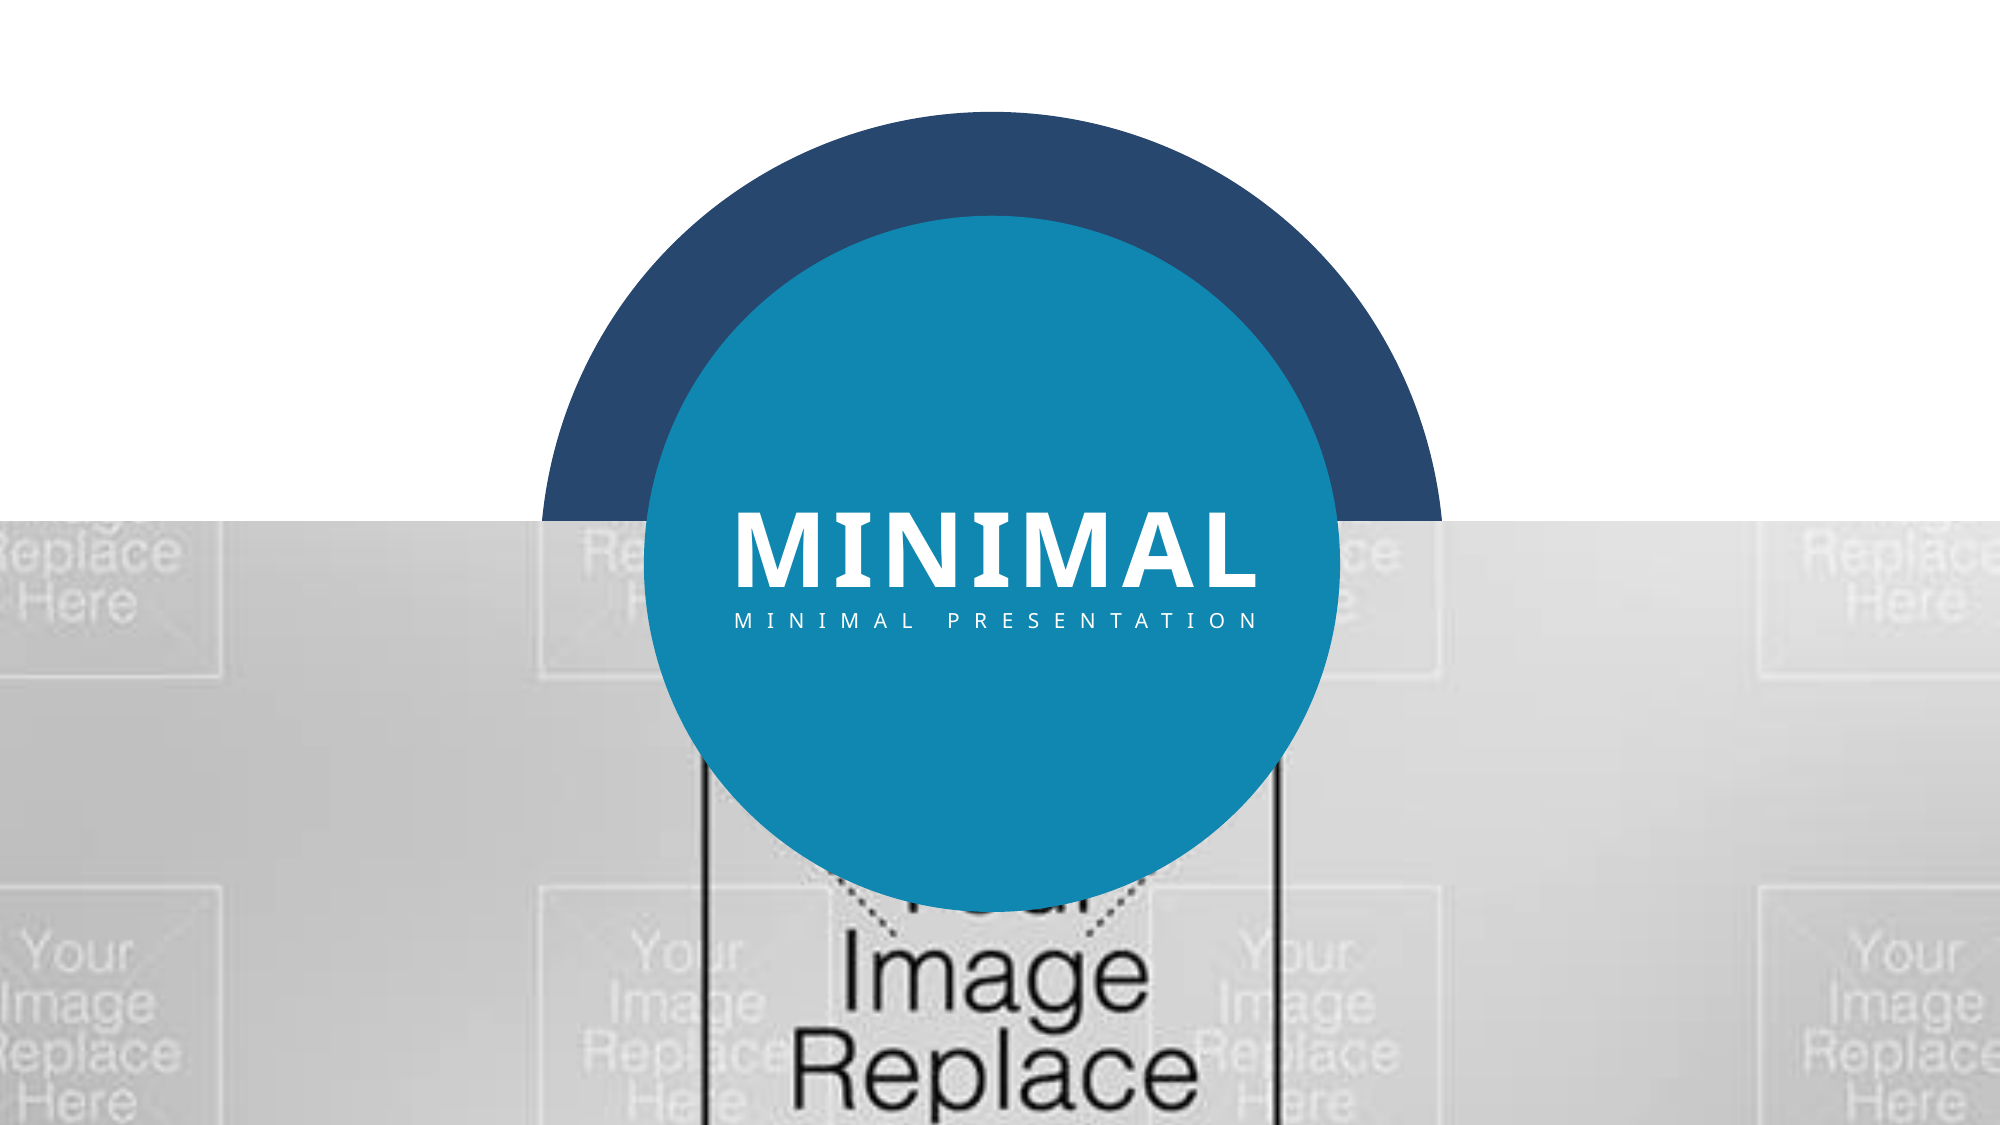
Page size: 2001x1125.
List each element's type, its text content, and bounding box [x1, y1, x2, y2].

text_box MINIMAL [706, 478, 1284, 521]
picture [0, 521, 2000, 1125]
text_box [645, 214, 1339, 521]
text_box [540, 110, 1444, 521]
